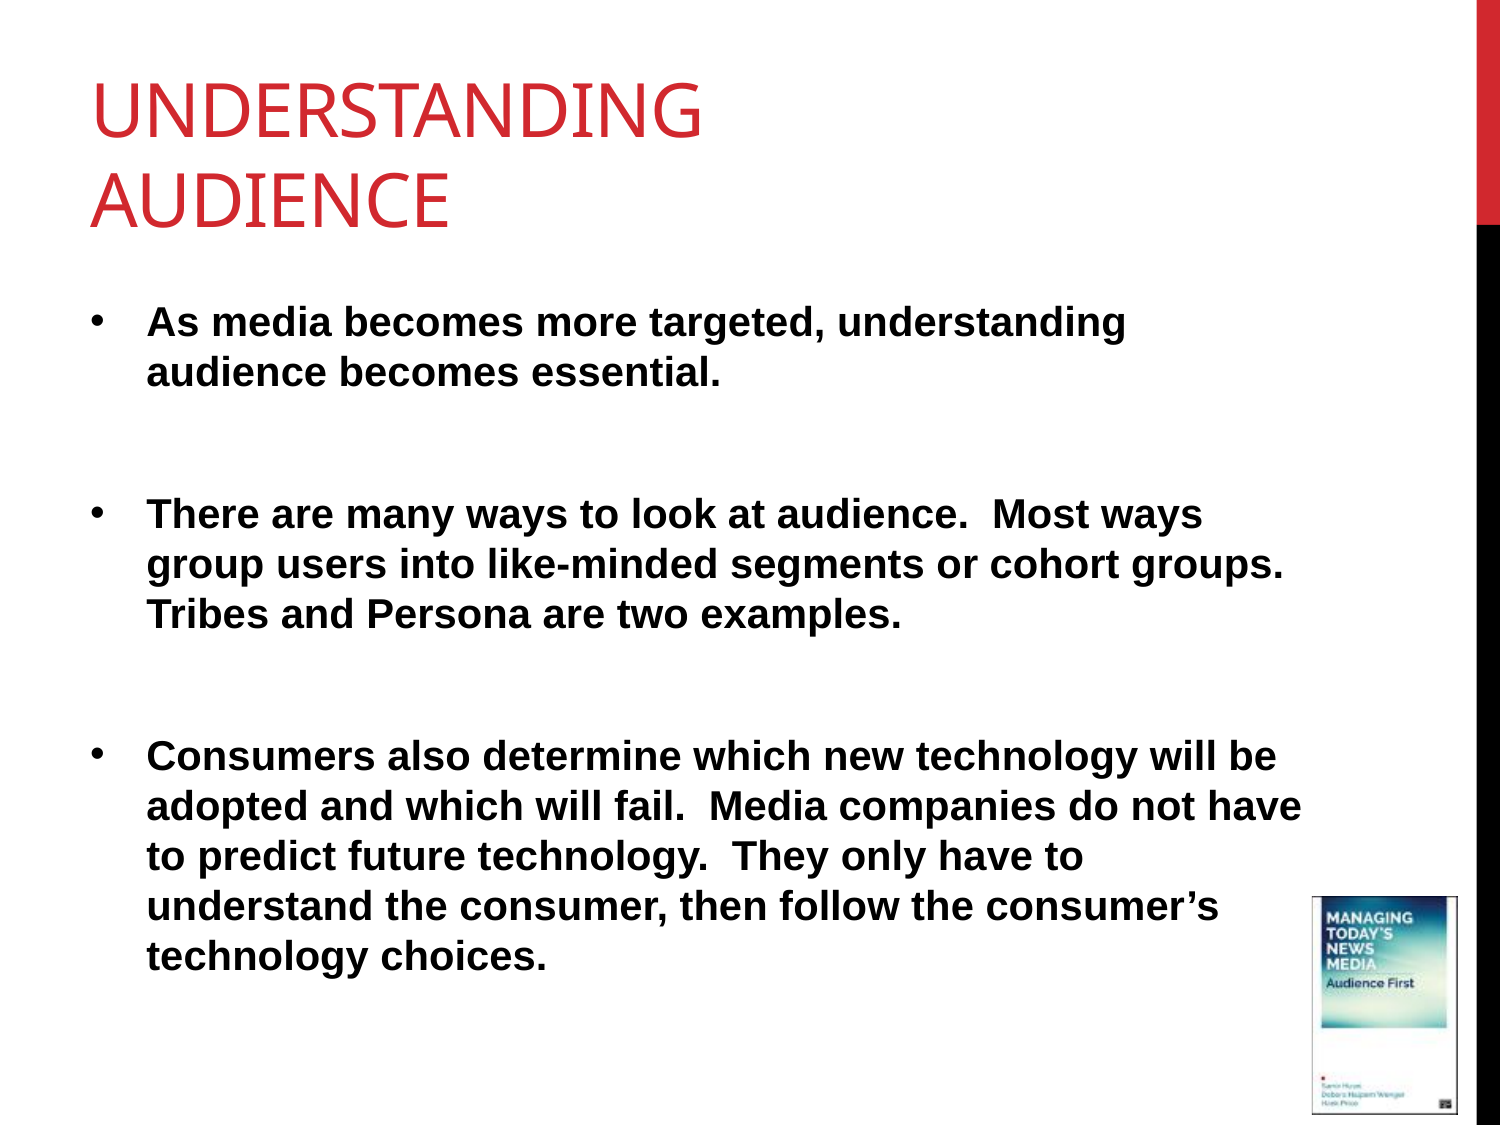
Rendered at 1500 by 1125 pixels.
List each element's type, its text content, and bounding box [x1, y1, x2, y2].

list As media becomes more targeted, understanding audience becomes essential. There are many ways to look at audience. Most ways group users into like-minded segments or cohort groups. Tribes and Persona are two examples. Consumers also determine which new technology will be adopted and which will fail. Media companies do not have to predict future technology. They only have to understand the consumer, then follow the consumer’s technology choices. [75, 287, 1325, 1005]
title Understanding audience [75, 25, 1025, 250]
picture [1311, 896, 1458, 1115]
